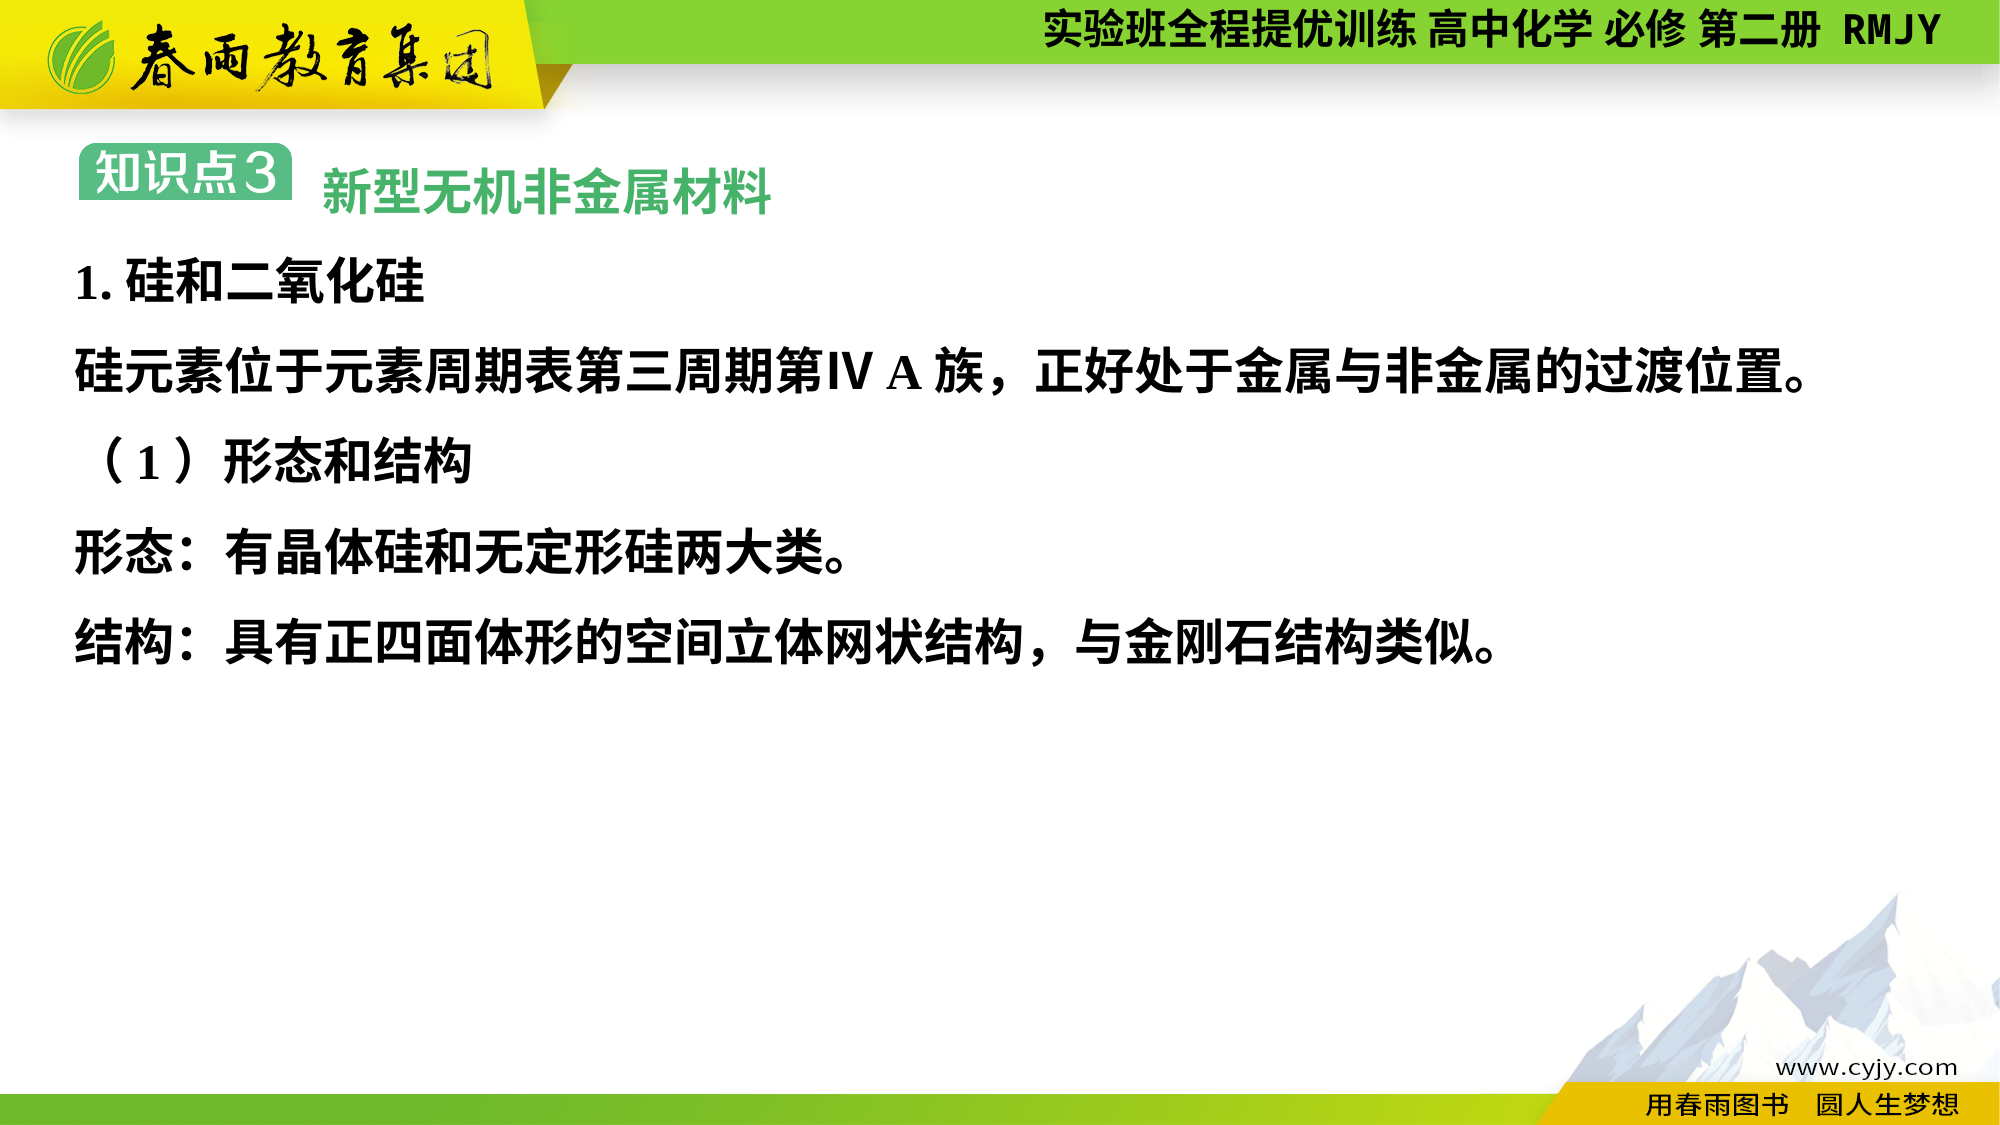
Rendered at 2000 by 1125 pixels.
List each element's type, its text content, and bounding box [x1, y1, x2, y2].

list 新型无机非金属材料 1.硅和二氧化硅 硅元素位于元素周期表第三周期第ⅣA族，正好处于金属与非金属的过渡位置。 （1）形态和结构 形态：有晶体硅和无定形硅两大类。 结构：具有正四面体形的空间立体网状结构，与金刚石结构类似。 [59, 122, 1944, 683]
picture [0, 0, 2000, 1125]
